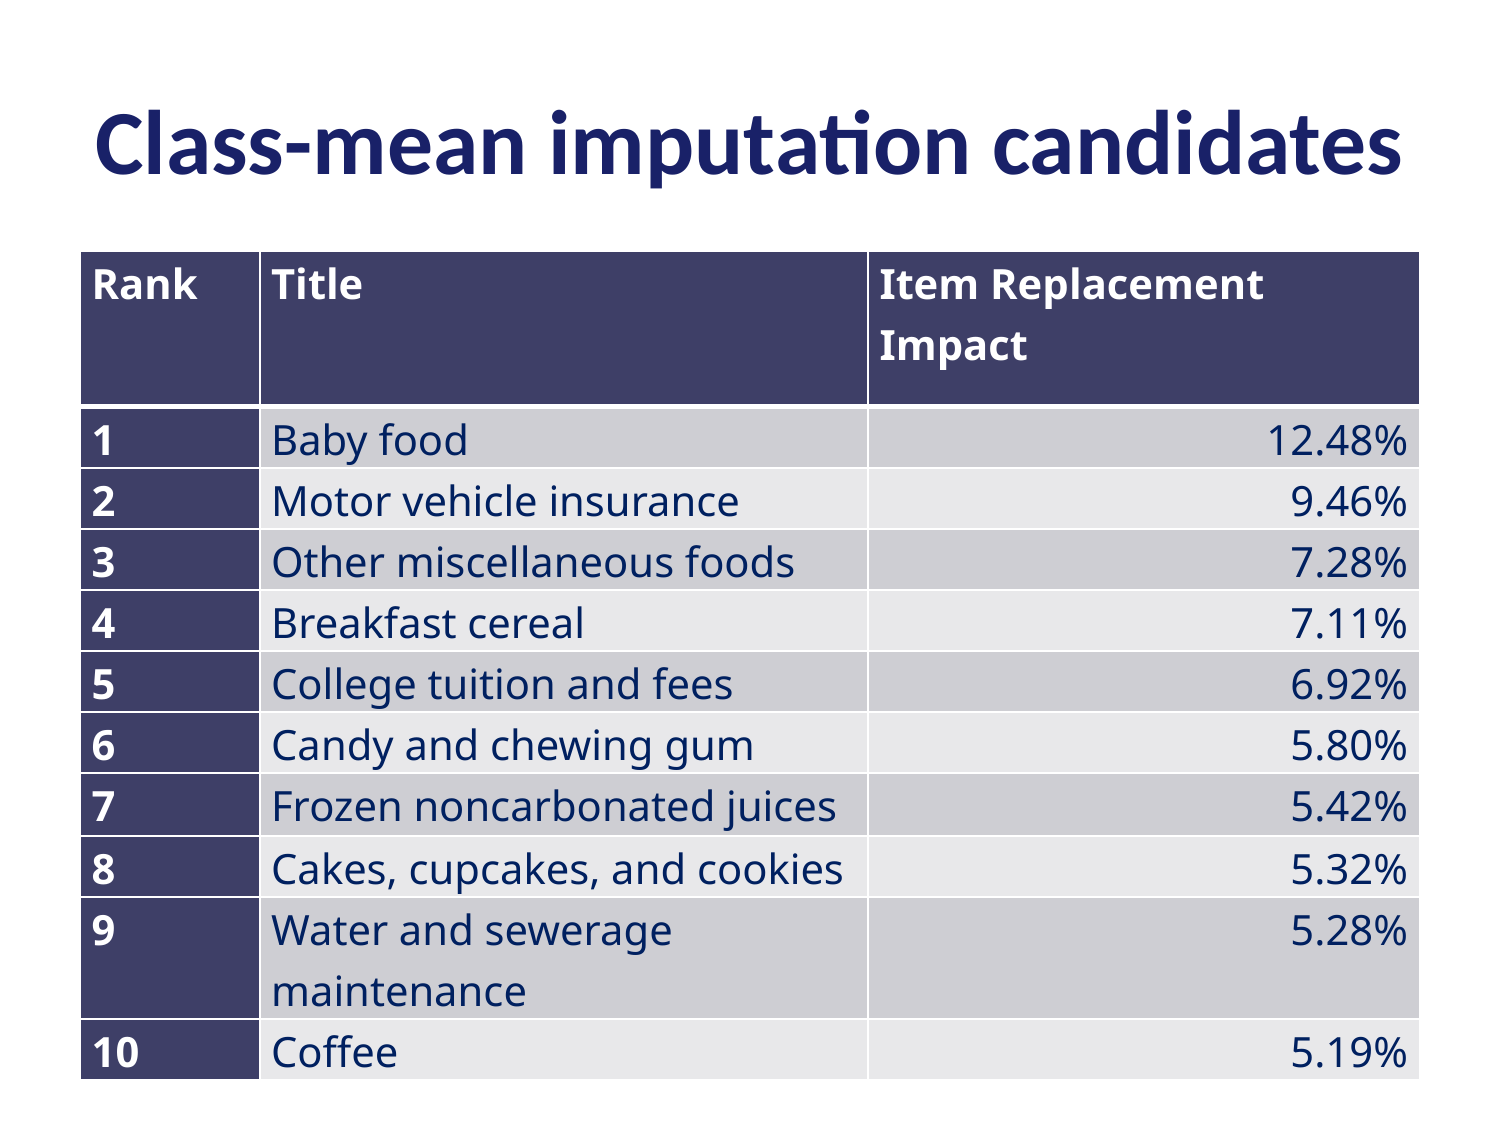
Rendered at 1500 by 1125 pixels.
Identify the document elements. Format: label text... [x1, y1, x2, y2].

table_cell Baby food [261, 409, 867, 467]
table_cell Cakes, cupcakes, and cookies [261, 837, 867, 896]
table_cell 3 [81, 530, 259, 589]
table_cell 1 [81, 409, 259, 467]
table_cell Breakfast cereal [261, 591, 867, 650]
table_cell 5 [81, 652, 259, 711]
table_cell College tuition and fees [261, 652, 867, 711]
table_cell Water and sewerage maintenance [261, 898, 867, 1018]
table_cell Candy and chewing gum [261, 713, 867, 772]
table_cell 6 [81, 713, 259, 772]
table_cell 5.19% [869, 1020, 1419, 1079]
table_cell 6.92% [869, 652, 1419, 711]
title Class-mean imputation candidates [74, 74, 1426, 208]
table_cell 7.28% [869, 530, 1419, 589]
table_cell 5.42% [869, 774, 1419, 835]
table_cell 9 [81, 898, 259, 1018]
table_cell Motor vehicle insurance [261, 469, 867, 528]
table_cell 8 [81, 837, 259, 896]
table_cell 2 [81, 469, 259, 528]
table_cell 5.80% [869, 713, 1419, 772]
table_cell 9.46% [869, 469, 1419, 528]
table_cell 5.32% [869, 837, 1419, 896]
table_cell 7.11% [869, 591, 1419, 650]
table_cell 12.48% [869, 409, 1419, 467]
table_header Rank [81, 252, 259, 404]
table_cell 7 [81, 774, 259, 835]
table_cell Frozen noncarbonated juices [261, 774, 867, 835]
table_cell 4 [81, 591, 259, 650]
table_cell Coffee [261, 1020, 867, 1079]
table_cell 10 [81, 1020, 259, 1079]
table_header Item Replacement Impact [869, 252, 1419, 404]
table_header Title [261, 252, 867, 404]
table_cell Other miscellaneous foods [261, 530, 867, 589]
table_cell 5.28% [869, 898, 1419, 1018]
